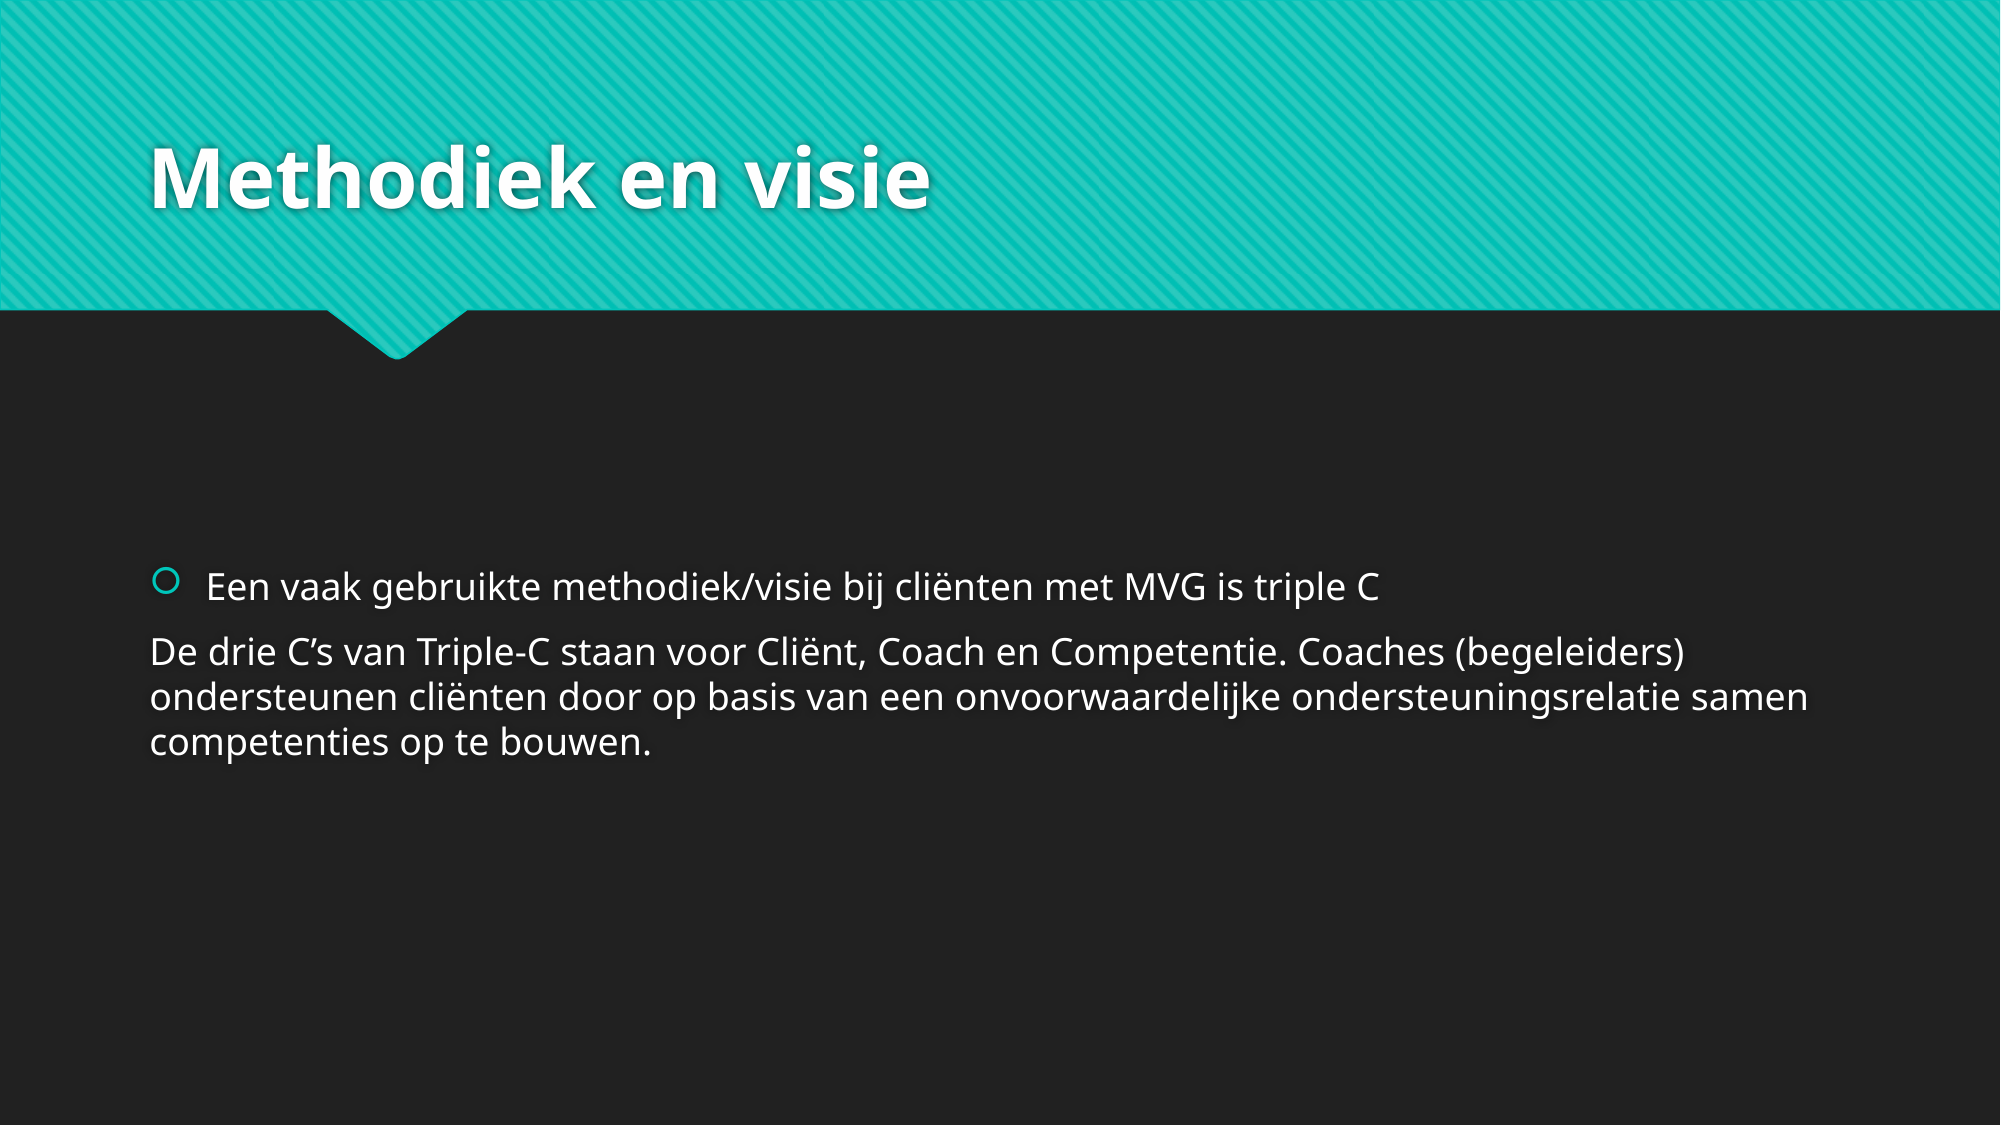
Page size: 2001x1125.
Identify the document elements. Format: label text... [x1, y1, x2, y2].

title Methodiek en visie [132, 73, 1868, 233]
list Een vaak gebruikte methodiek/visie bij cliënten met MVG is triple C De drie C’s van Triple-C staan voor Cliënt, Coach en Competentie. Coaches (begeleiders) ondersteunen cliënten door op basis van een onvoorwaardelijke ondersteuningsrelatie samen competenties op te bouwen. [134, 364, 1866, 962]
